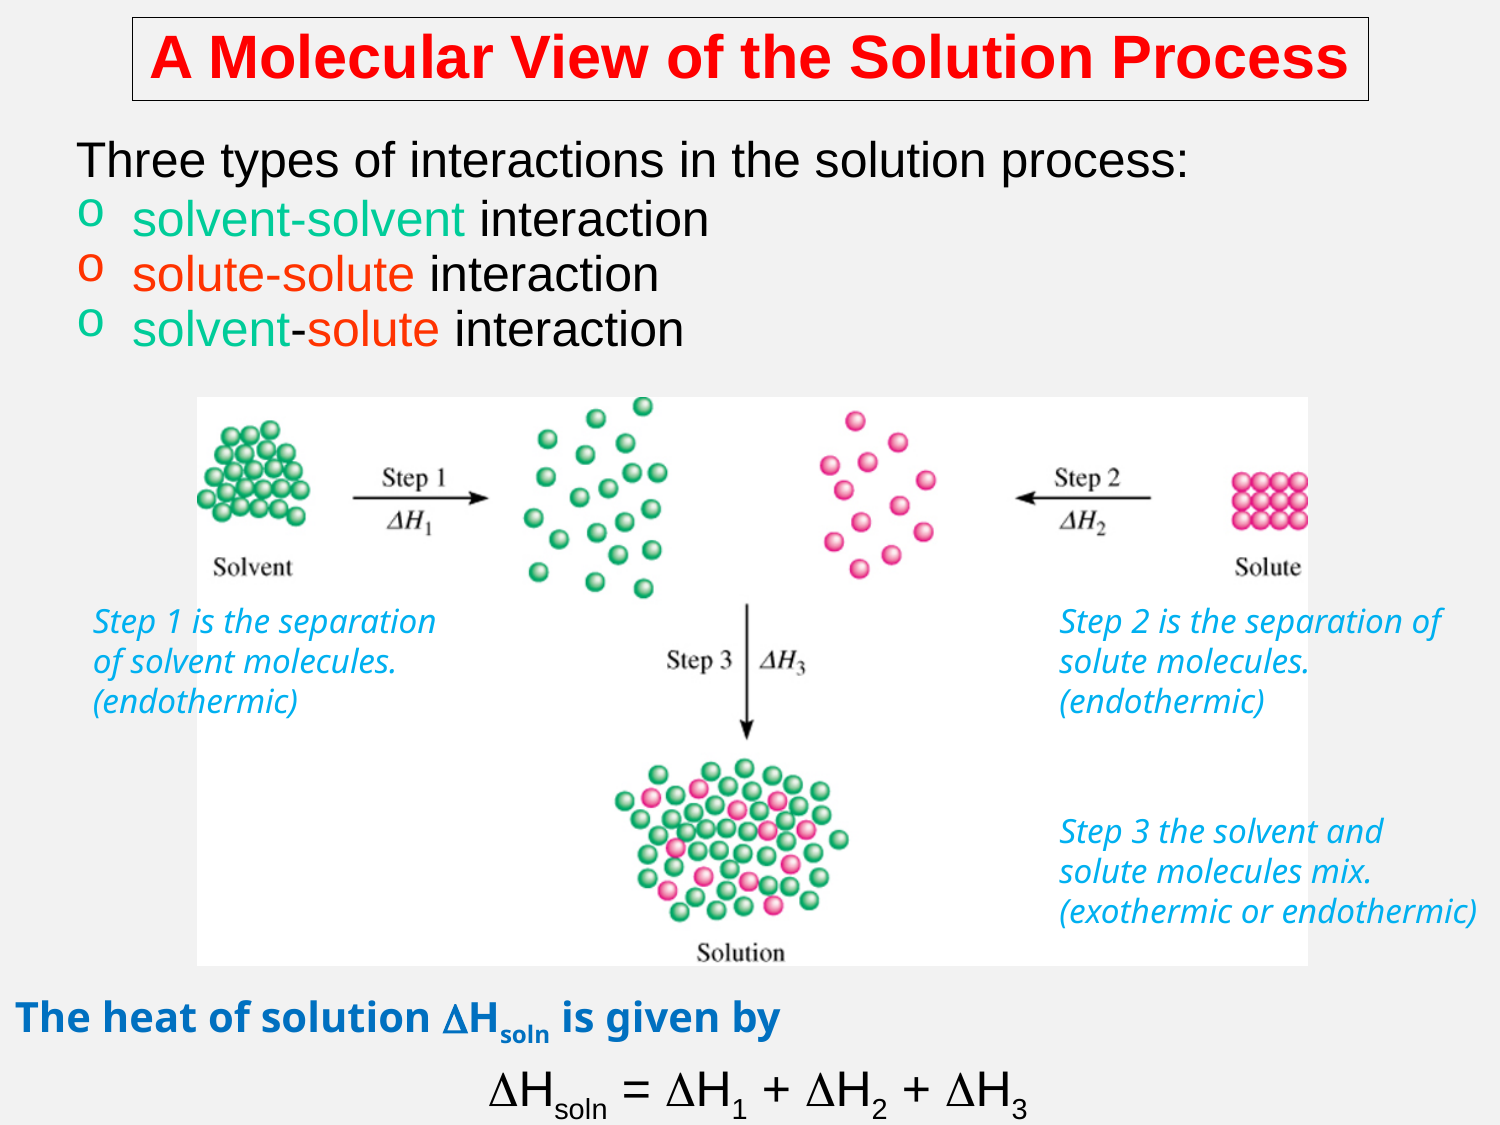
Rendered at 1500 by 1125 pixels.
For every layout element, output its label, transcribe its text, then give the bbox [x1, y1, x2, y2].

text_box Step 2 is the separation of solute molecules. (endothermic) [1308, 592, 1470, 728]
text_box Step 1 is the separation of solvent molecules. (endothermic) [78, 592, 197, 728]
text_box DHsoln = DH1 + DH2 + DH3 [473, 1049, 1043, 1125]
picture [1301, 618, 1308, 630]
title A Molecular View of the Solution Process [132, 17, 1369, 101]
text_box The heat of solution DHsoln is given by [0, 983, 853, 1056]
text_box Three types of interactions in the solution process: solvent-solvent interaction solute-solute interaction solvent-solute interaction [61, 120, 1369, 361]
text_box Step 3 the solvent and solute molecules mix. (exothermic or endothermic) [1308, 802, 1500, 938]
picture [197, 397, 1308, 966]
